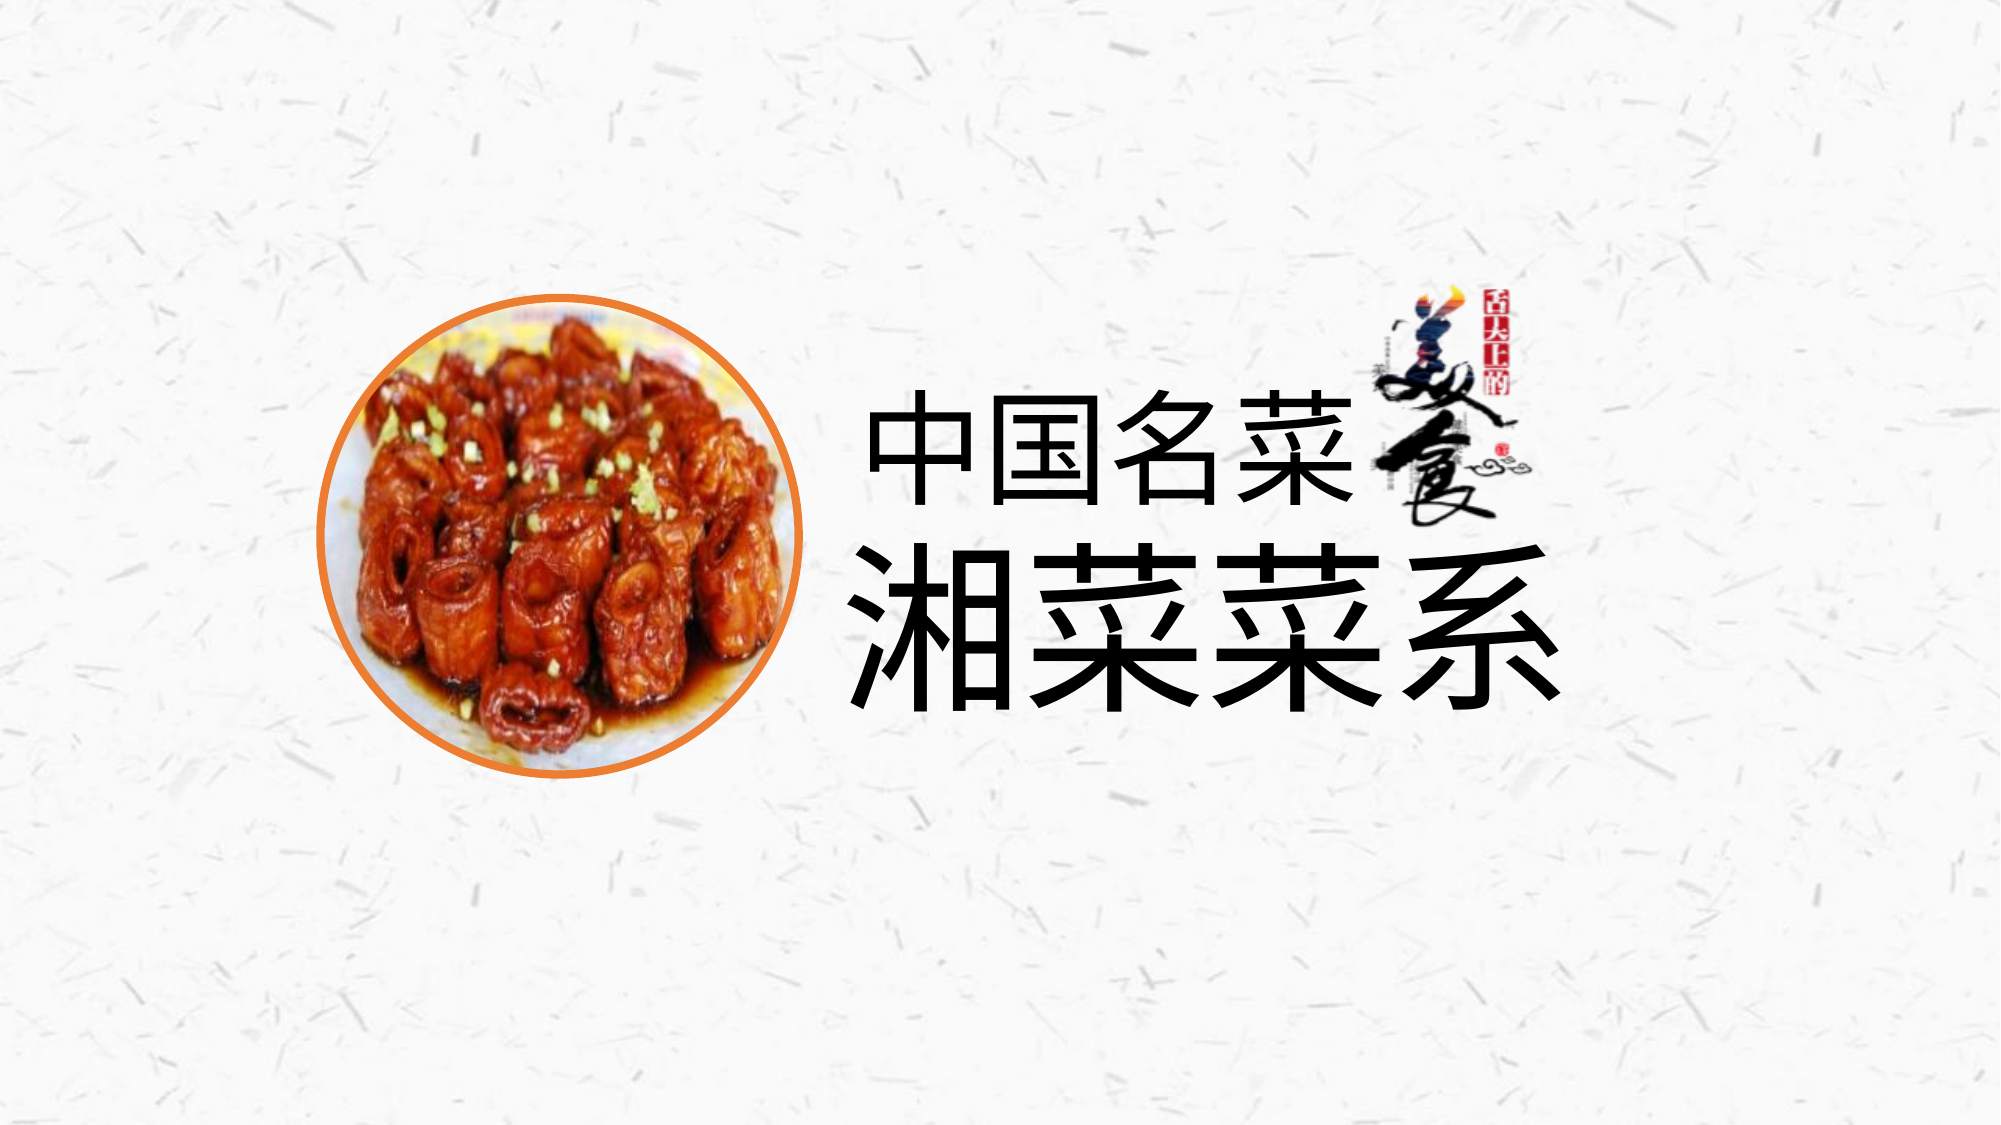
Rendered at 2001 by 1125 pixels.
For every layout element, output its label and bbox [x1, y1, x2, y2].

picture [0, 0, 2001, 1125]
text_box [320, 266, 1627, 775]
